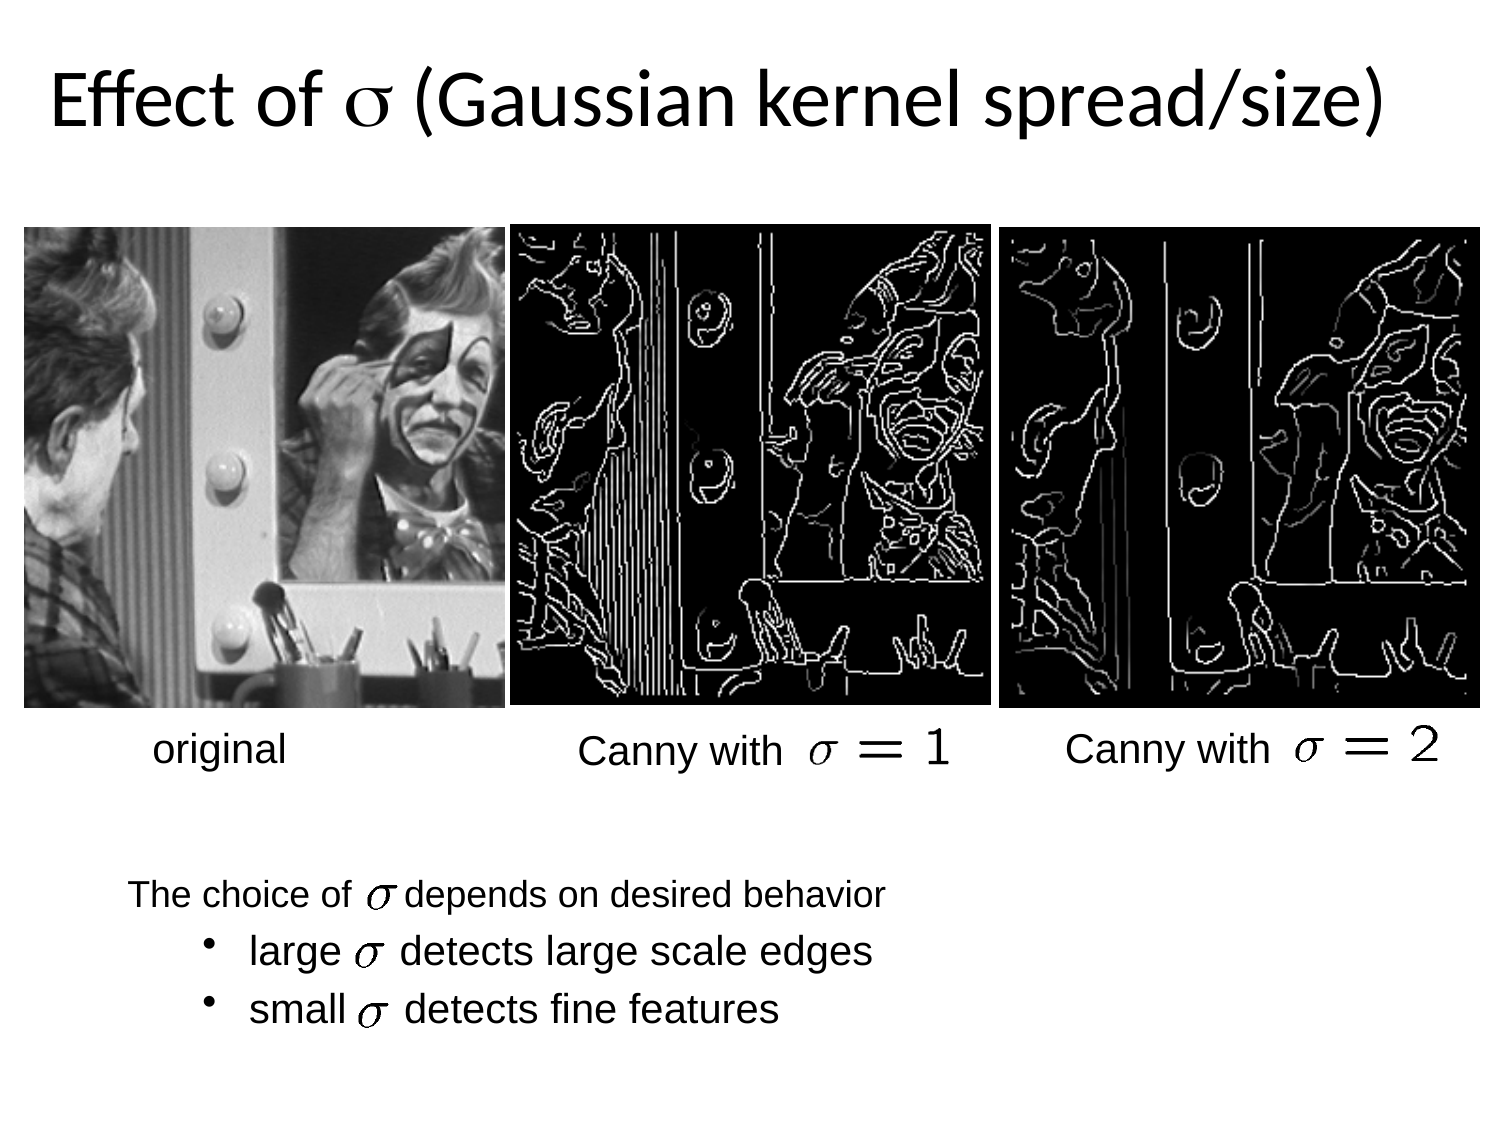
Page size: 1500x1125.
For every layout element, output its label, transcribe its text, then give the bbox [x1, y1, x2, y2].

title Effect of  (Gaussian kernel spread/size) [0, 24, 1438, 163]
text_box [24, 224, 1481, 1051]
